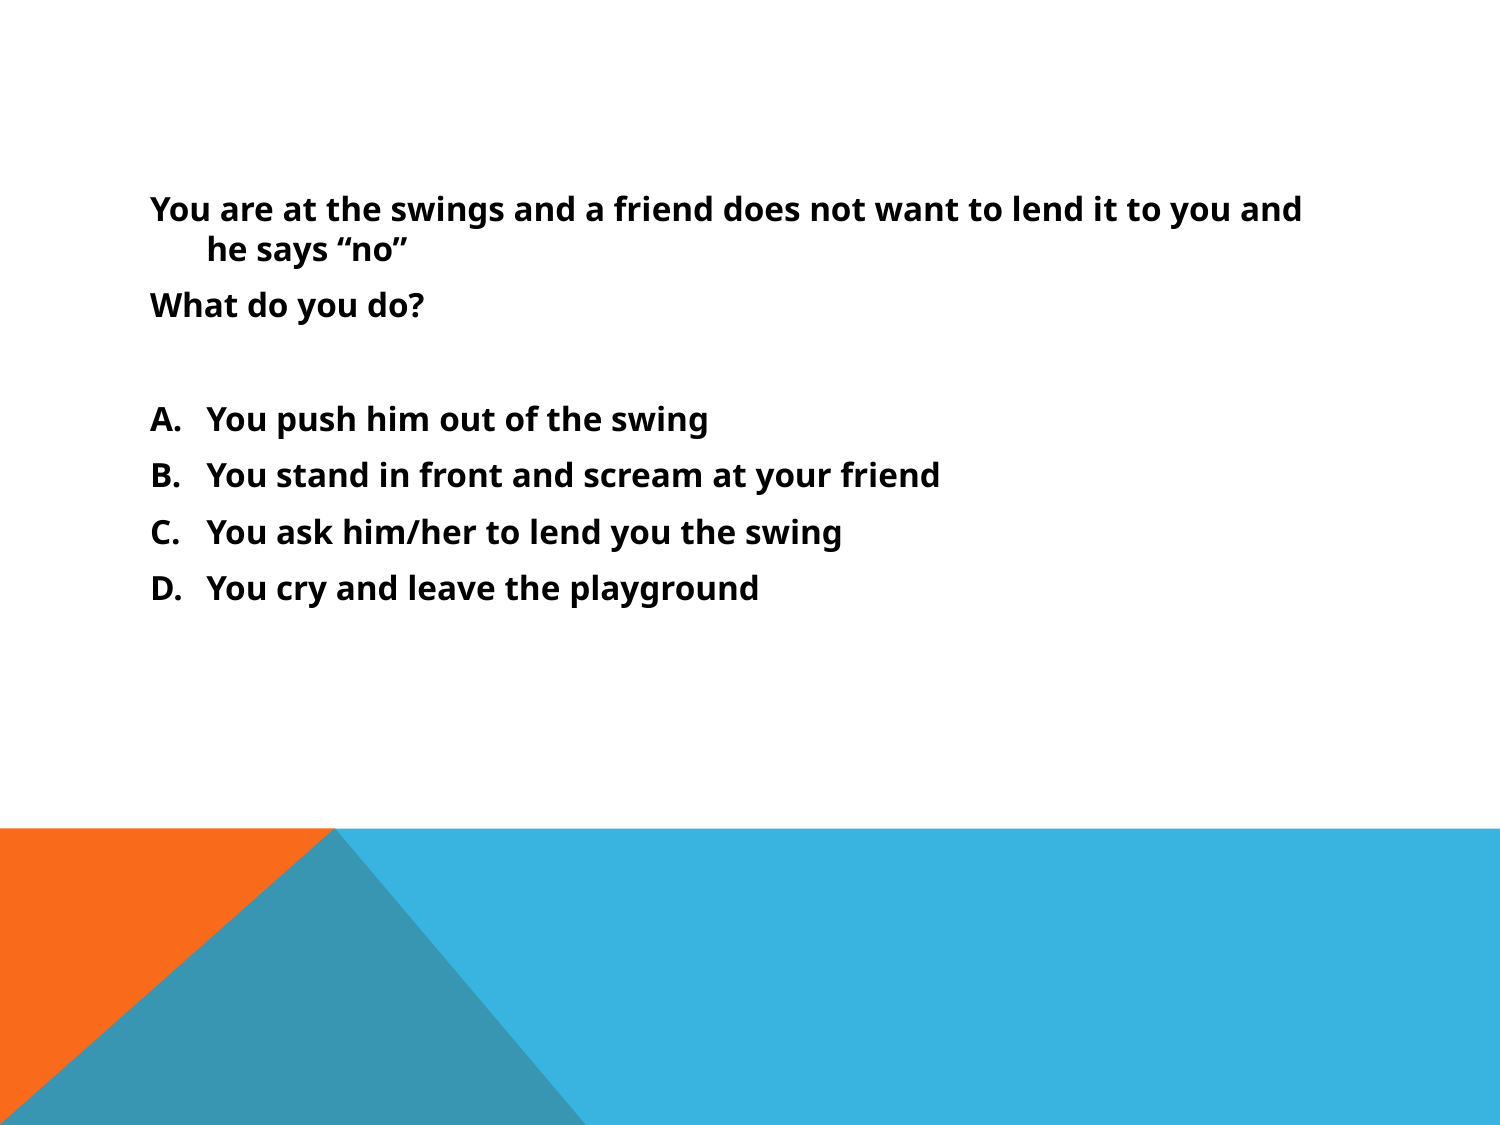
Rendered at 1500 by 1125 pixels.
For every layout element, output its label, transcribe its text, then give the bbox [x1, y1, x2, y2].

list You are at the swings and a friend does not want to lend it to you and he says “no” What do you do? You push him out of the swing You stand in front and scream at your friend You ask him/her to lend you the swing You cry and leave the playground [135, 180, 1369, 768]
